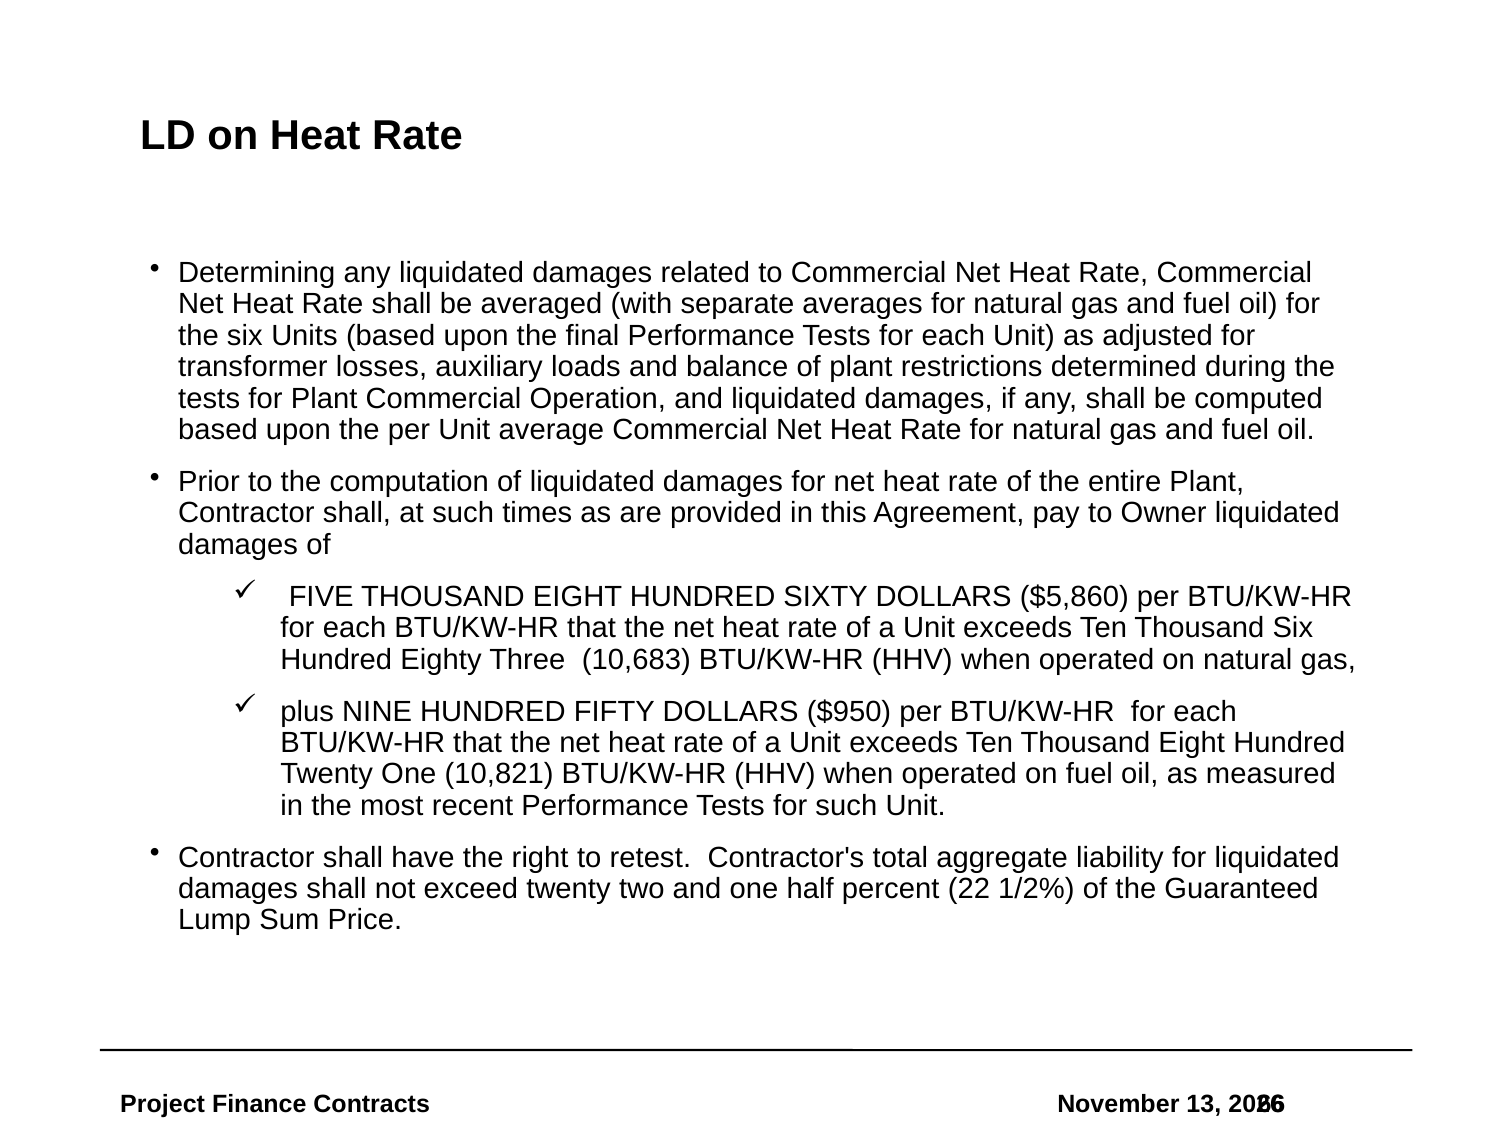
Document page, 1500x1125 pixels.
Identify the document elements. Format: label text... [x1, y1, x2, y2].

list Determining any liquidated damages related to Commercial Net Heat Rate, Commercial Net Heat Rate shall be averaged (with separate averages for natural gas and fuel oil) for the six Units (based upon the final Performance Tests for each Unit) as adjusted for transformer losses, auxiliary loads and balance of plant restrictions determined during the tests for Plant Commercial Operation, and liquidated damages, if any, shall be computed based upon the per Unit average Commercial Net Heat Rate for natural gas and fuel oil. Prior to the computation of liquidated damages for net heat rate of the entire Plant, Contractor shall, at such times as are provided in this Agreement, pay to Owner liquidated damages of FIVE THOUSAND EIGHT HUNDRED SIXTY DOLLARS ($5,860) per BTU/KW-HR for each BTU/KW-HR that the net heat rate of a Unit exceeds Ten Thousand Six Hundred Eighty Three (10,683) BTU/KW-HR (HHV) when operated on natural gas, plus NINE HUNDRED FIFTY DOLLARS ($950) per BTU/KW-HR for each BTU/KW-HR that the net heat rate of a Unit exceeds Ten Thousand Eight Hundred Twenty One (10,821) BTU/KW-HR (HHV) when operated on fuel oil, as measured in the most recent Performance Tests for such Unit. Contractor shall have the right to retest. Contractor's total aggregate liability for liquidated damages shall not exceed twenty two and one half percent (22 1/2%) of the Guaranteed Lump Sum Price. [124, 249, 1376, 1001]
title LD on Heat Rate [124, 99, 1288, 226]
